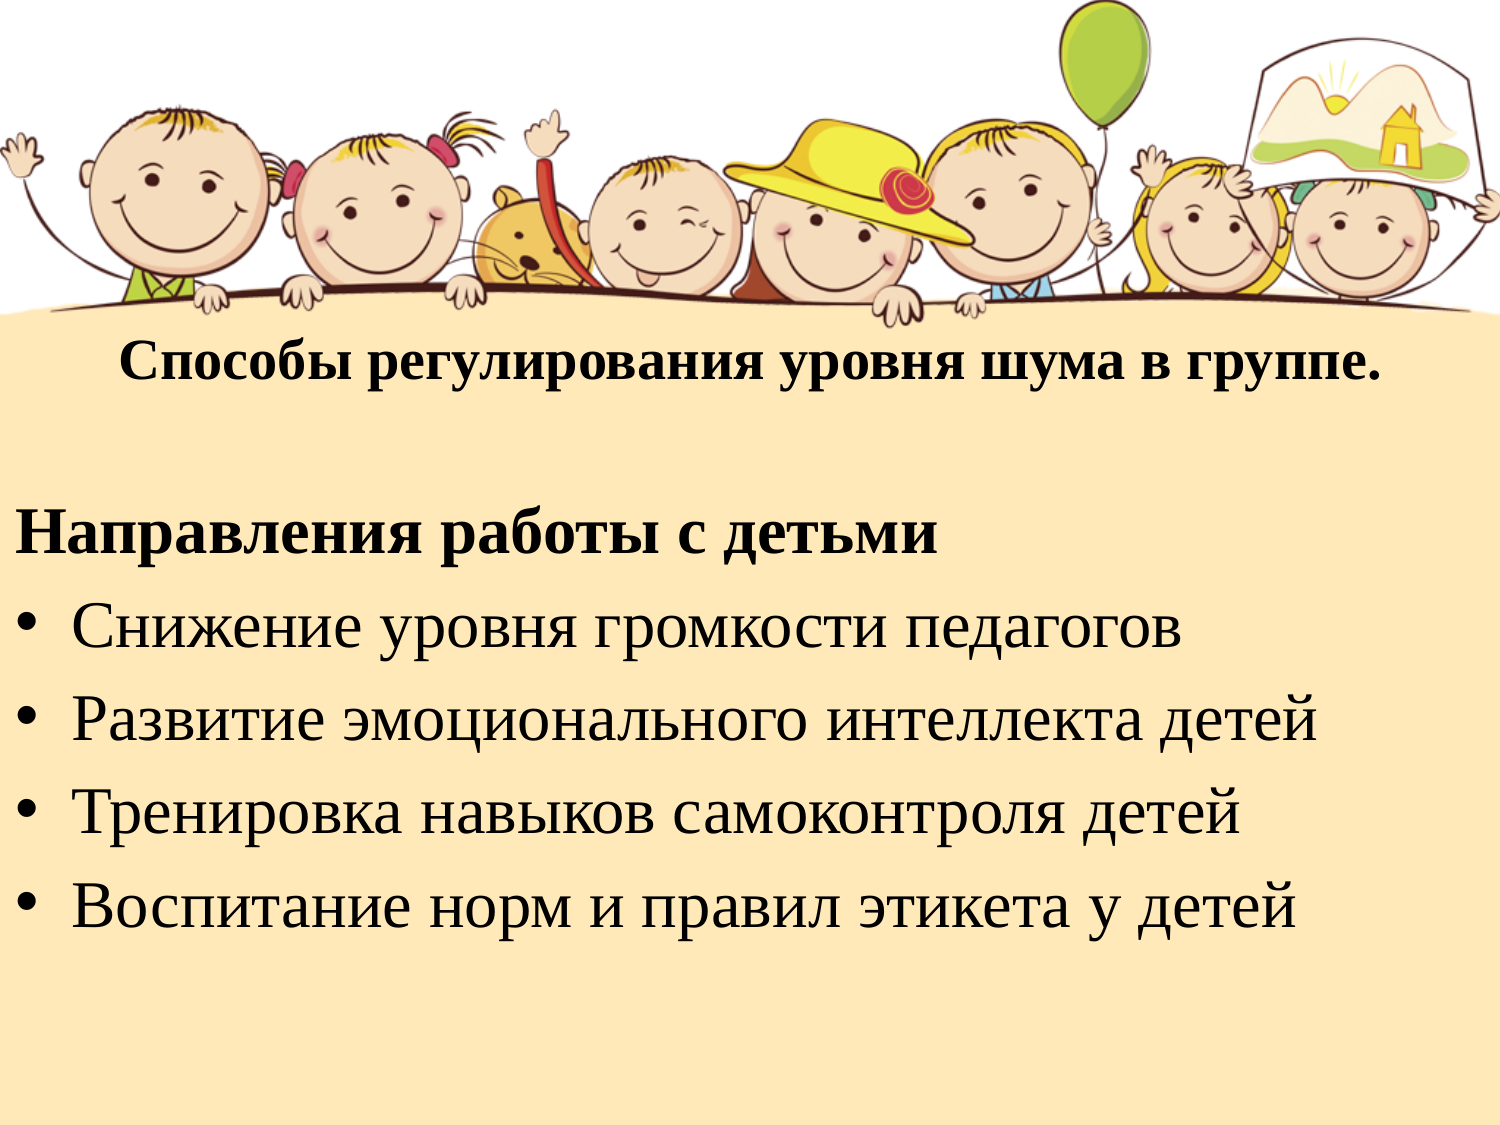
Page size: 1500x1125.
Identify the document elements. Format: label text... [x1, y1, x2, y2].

list Направления работы с детьми Снижение уровня громкости педагогов Развитие эмоционального интеллекта детей Тренировка навыков самоконтроля детей Воспитание норм и правил этикета у детей [0, 479, 1500, 1125]
title Способы регулирования уровня шума в группе. [74, 326, 1426, 457]
picture [0, 0, 1500, 479]
